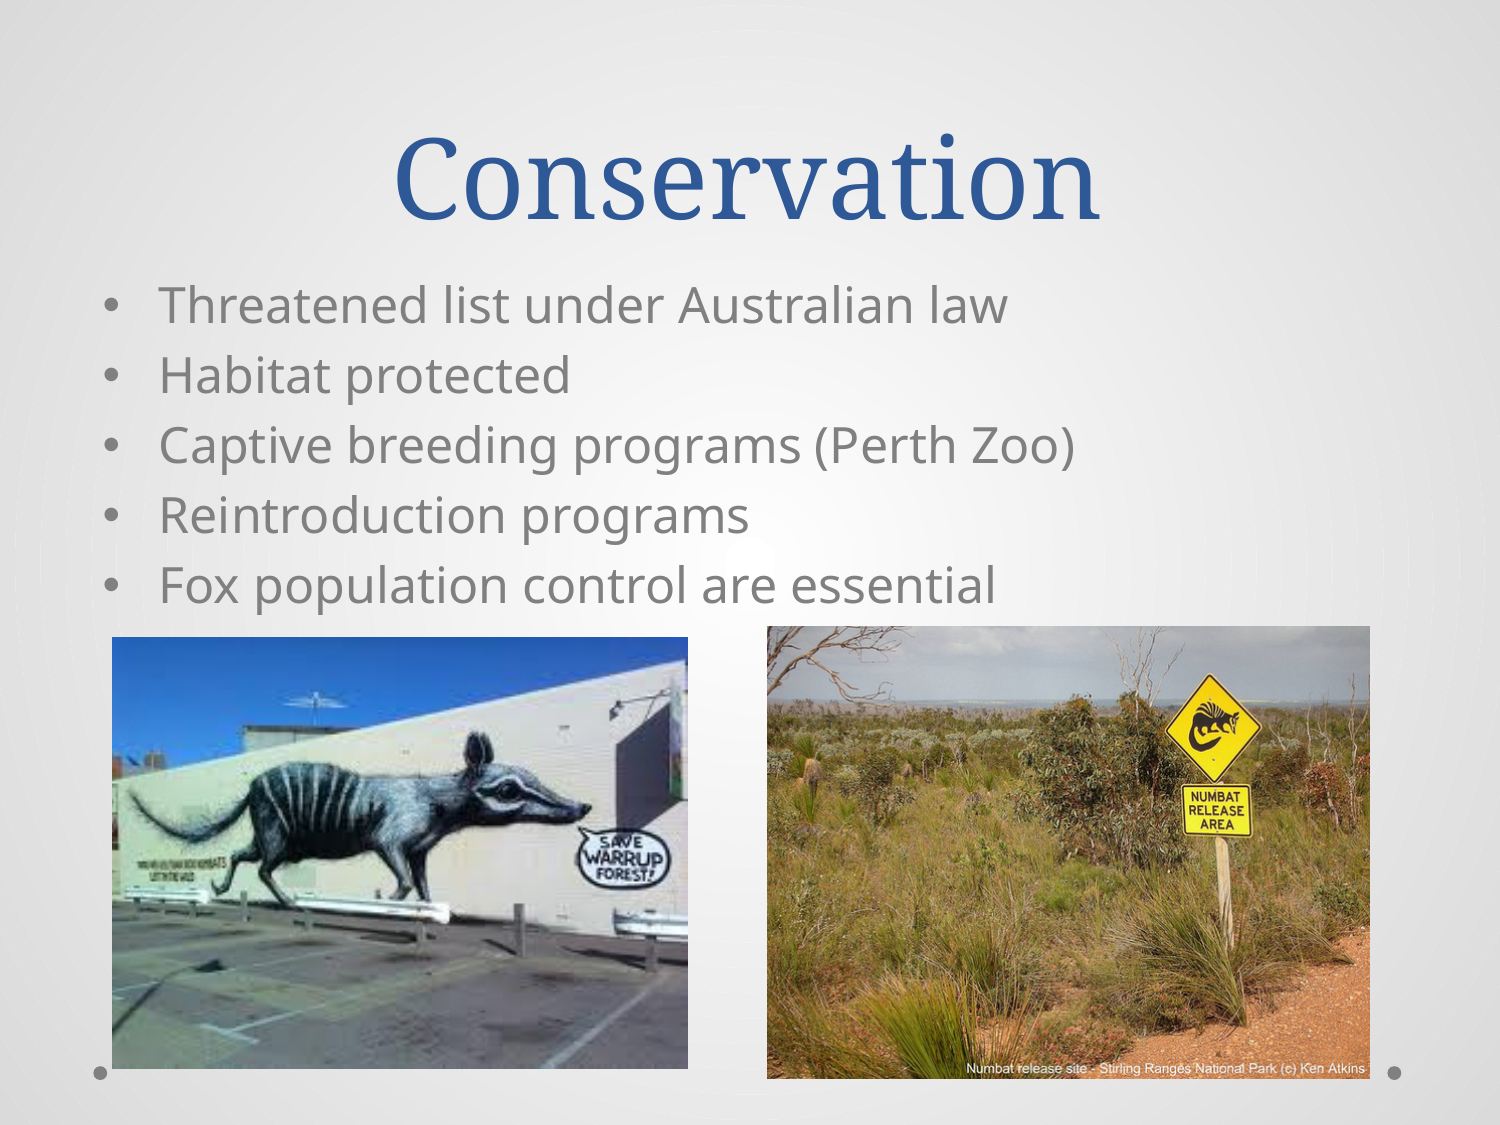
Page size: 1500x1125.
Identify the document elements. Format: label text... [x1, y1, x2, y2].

picture [766, 626, 1370, 1079]
title Conservation [87, 87, 1438, 250]
picture [112, 637, 688, 1069]
list Threatened list under Australian law Habitat protected Captive breeding programs (Perth Zoo) Reintroduction programs Fox population control are essential [87, 266, 1438, 1009]
